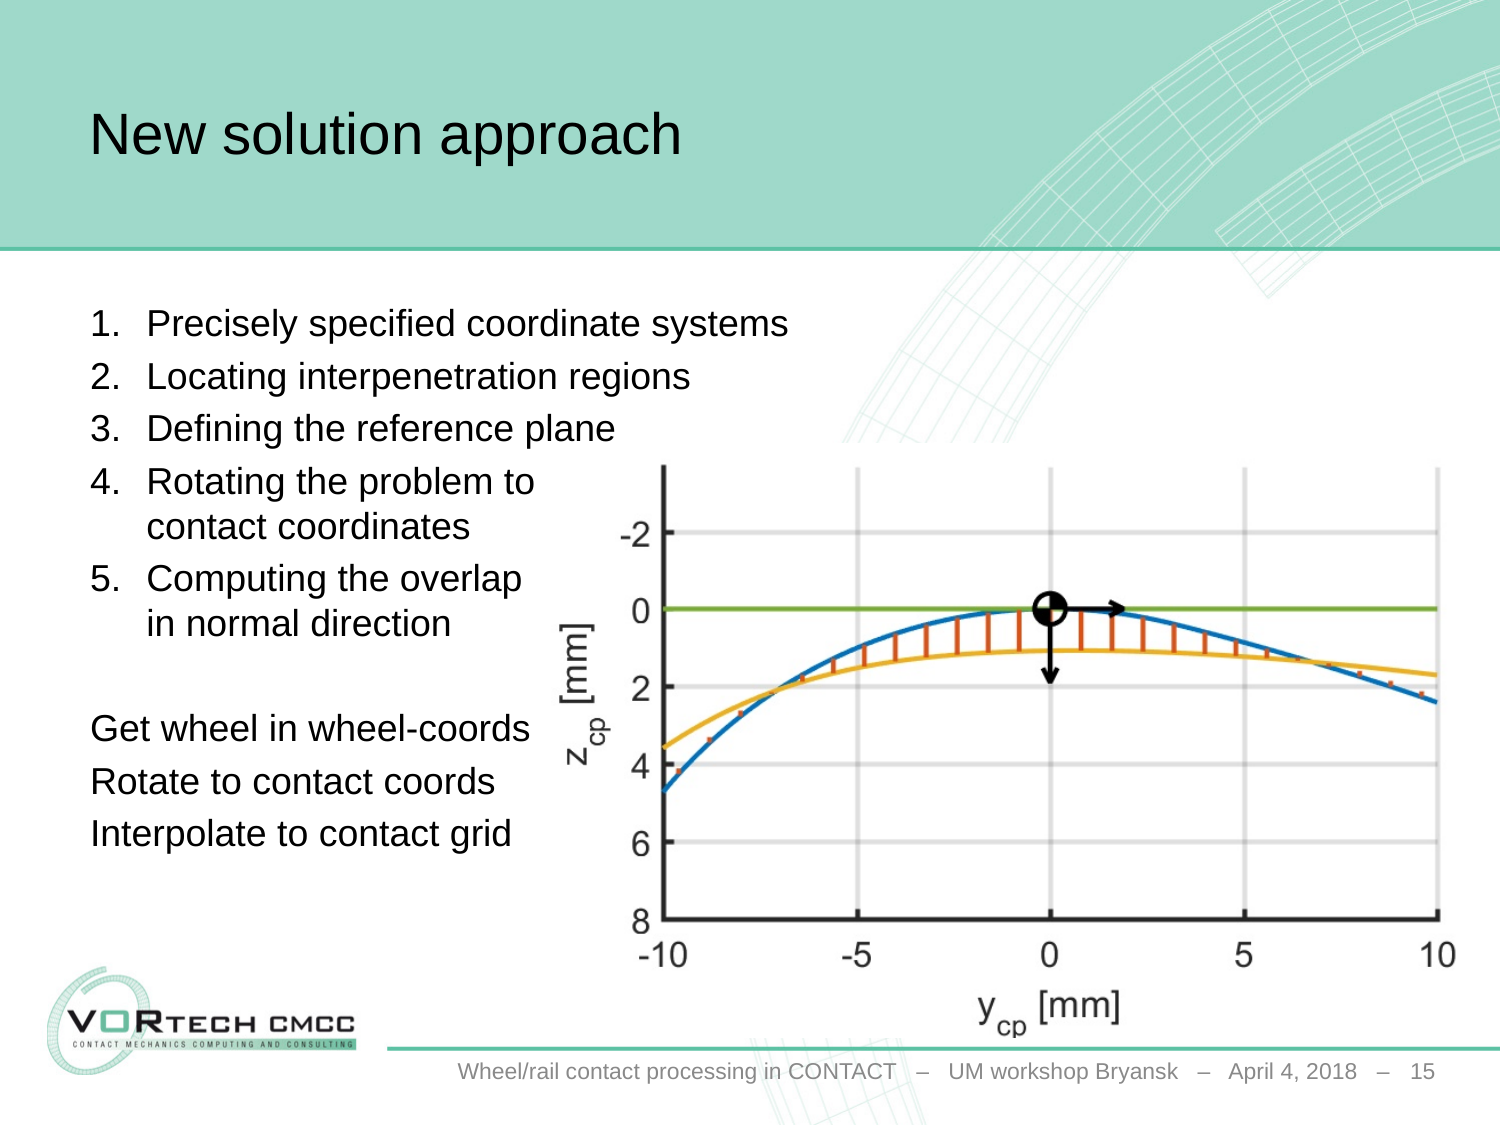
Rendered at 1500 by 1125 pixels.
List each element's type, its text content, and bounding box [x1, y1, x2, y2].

title New solution approach [75, 37, 1425, 225]
picture [0, 0, 1500, 1125]
list Precisely specified coordinate systems Locating interpenetration regions Defining the reference plane Rotating the problem to contact coordinates Computing the overlap in normal direction Get wheel in wheel-coords Rotate to contact coords Interpolate to contact grid [75, 291, 1341, 929]
